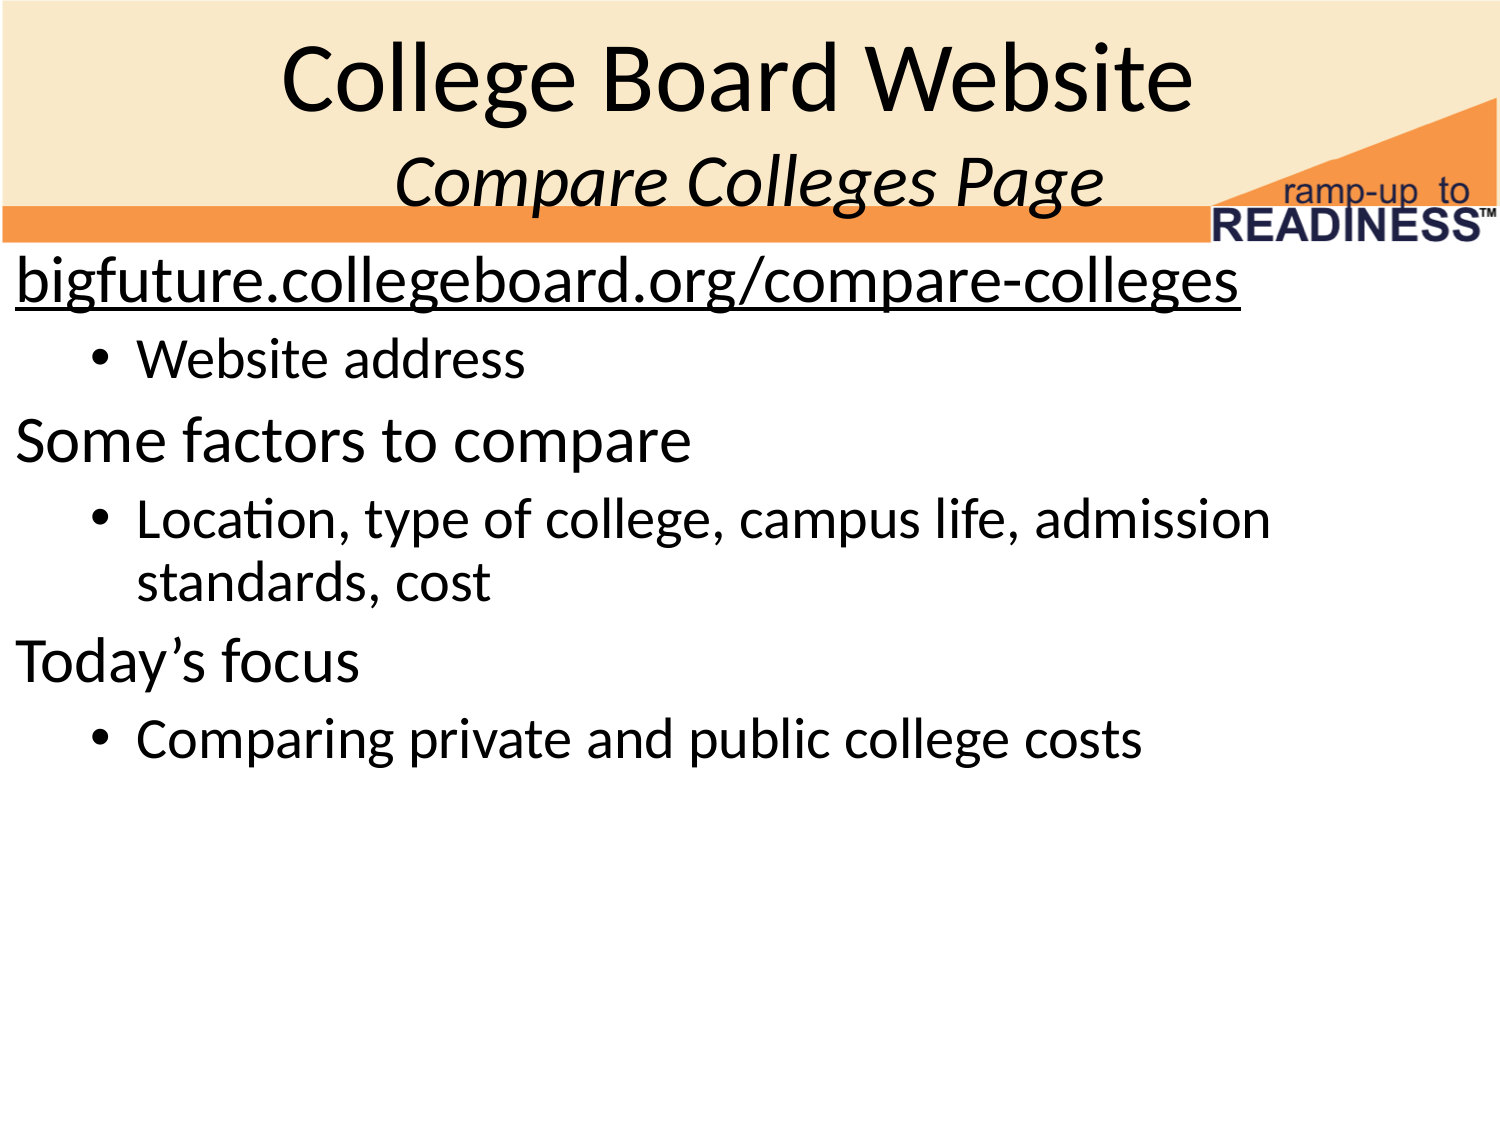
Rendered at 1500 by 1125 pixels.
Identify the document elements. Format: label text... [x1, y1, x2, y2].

title College Board Website Compare Colleges Page [75, 0, 1425, 233]
list bigfuture.collegeboard.org/compare-colleges Website address Some factors to compare Location, type of college, campus life, admission standards, cost Today’s focus Comparing private and public college costs [0, 237, 1500, 1125]
picture [0, 0, 1500, 237]
